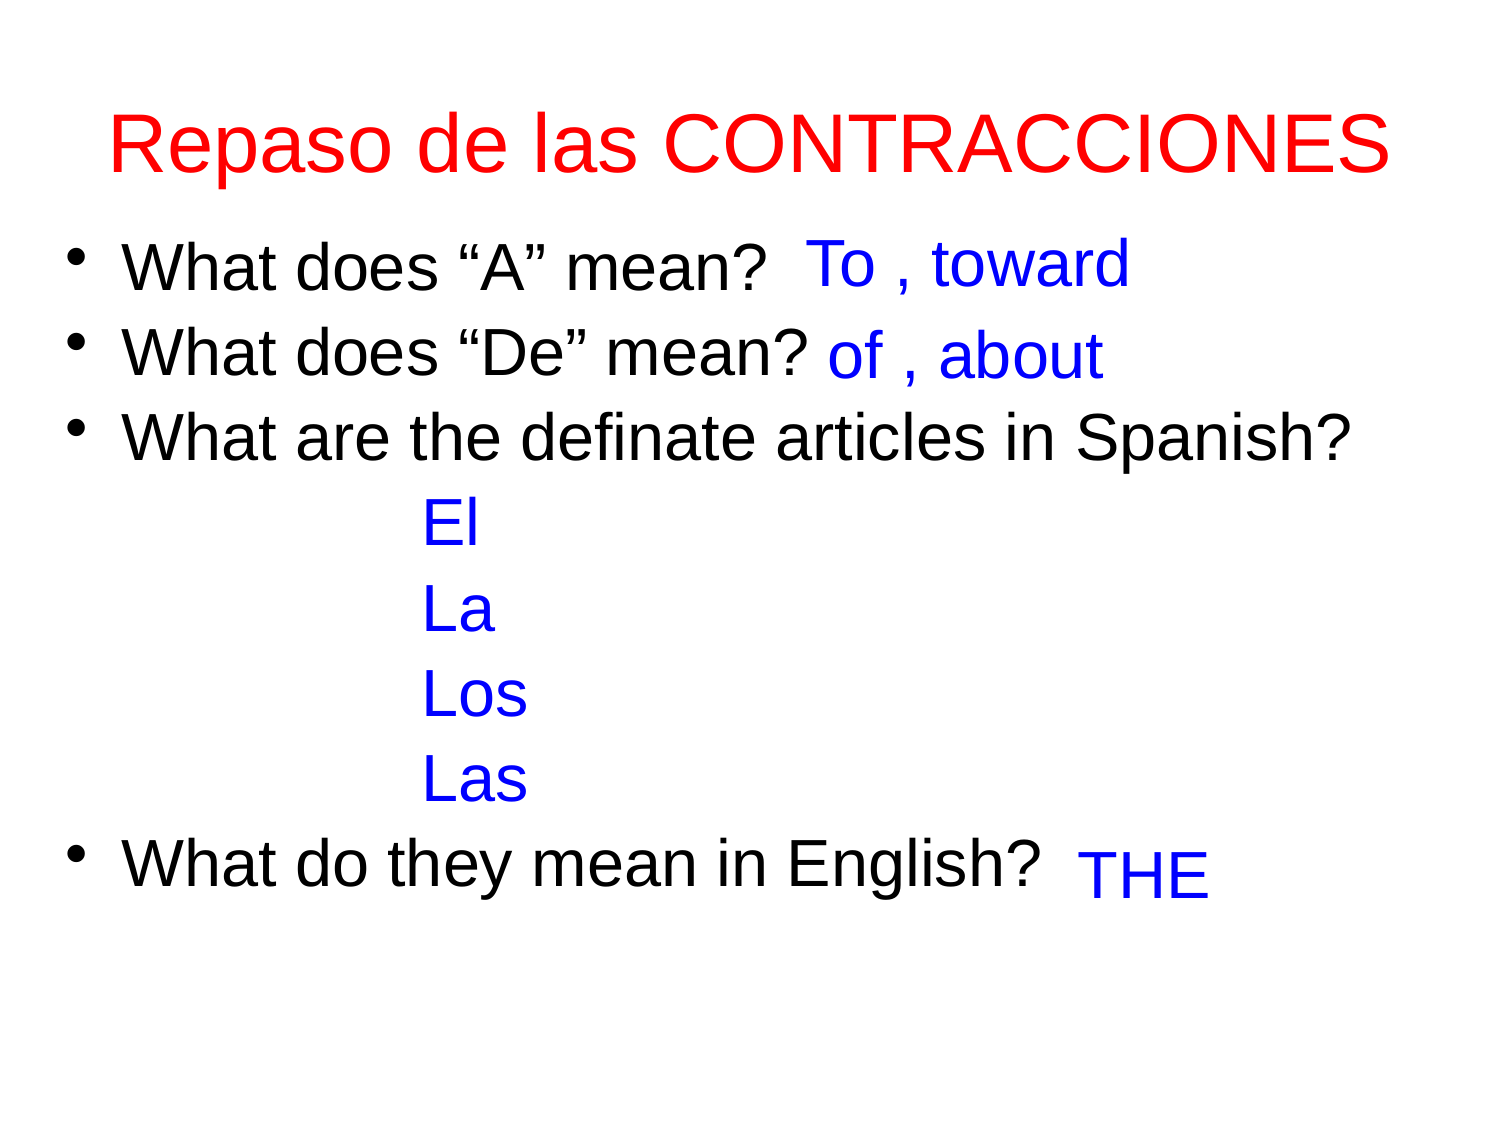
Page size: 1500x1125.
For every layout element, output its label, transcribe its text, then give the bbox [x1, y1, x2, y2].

title Repaso de las CONTRACCIONES [75, 45, 1425, 233]
text_box To , toward [791, 212, 1147, 308]
text_box of , about [812, 304, 1120, 400]
text_box THE [1062, 824, 1226, 920]
list What does “A” mean? What does “De” mean? What are the definate articles in Spanish? El La Los Las What do they mean in English? [50, 224, 1400, 968]
